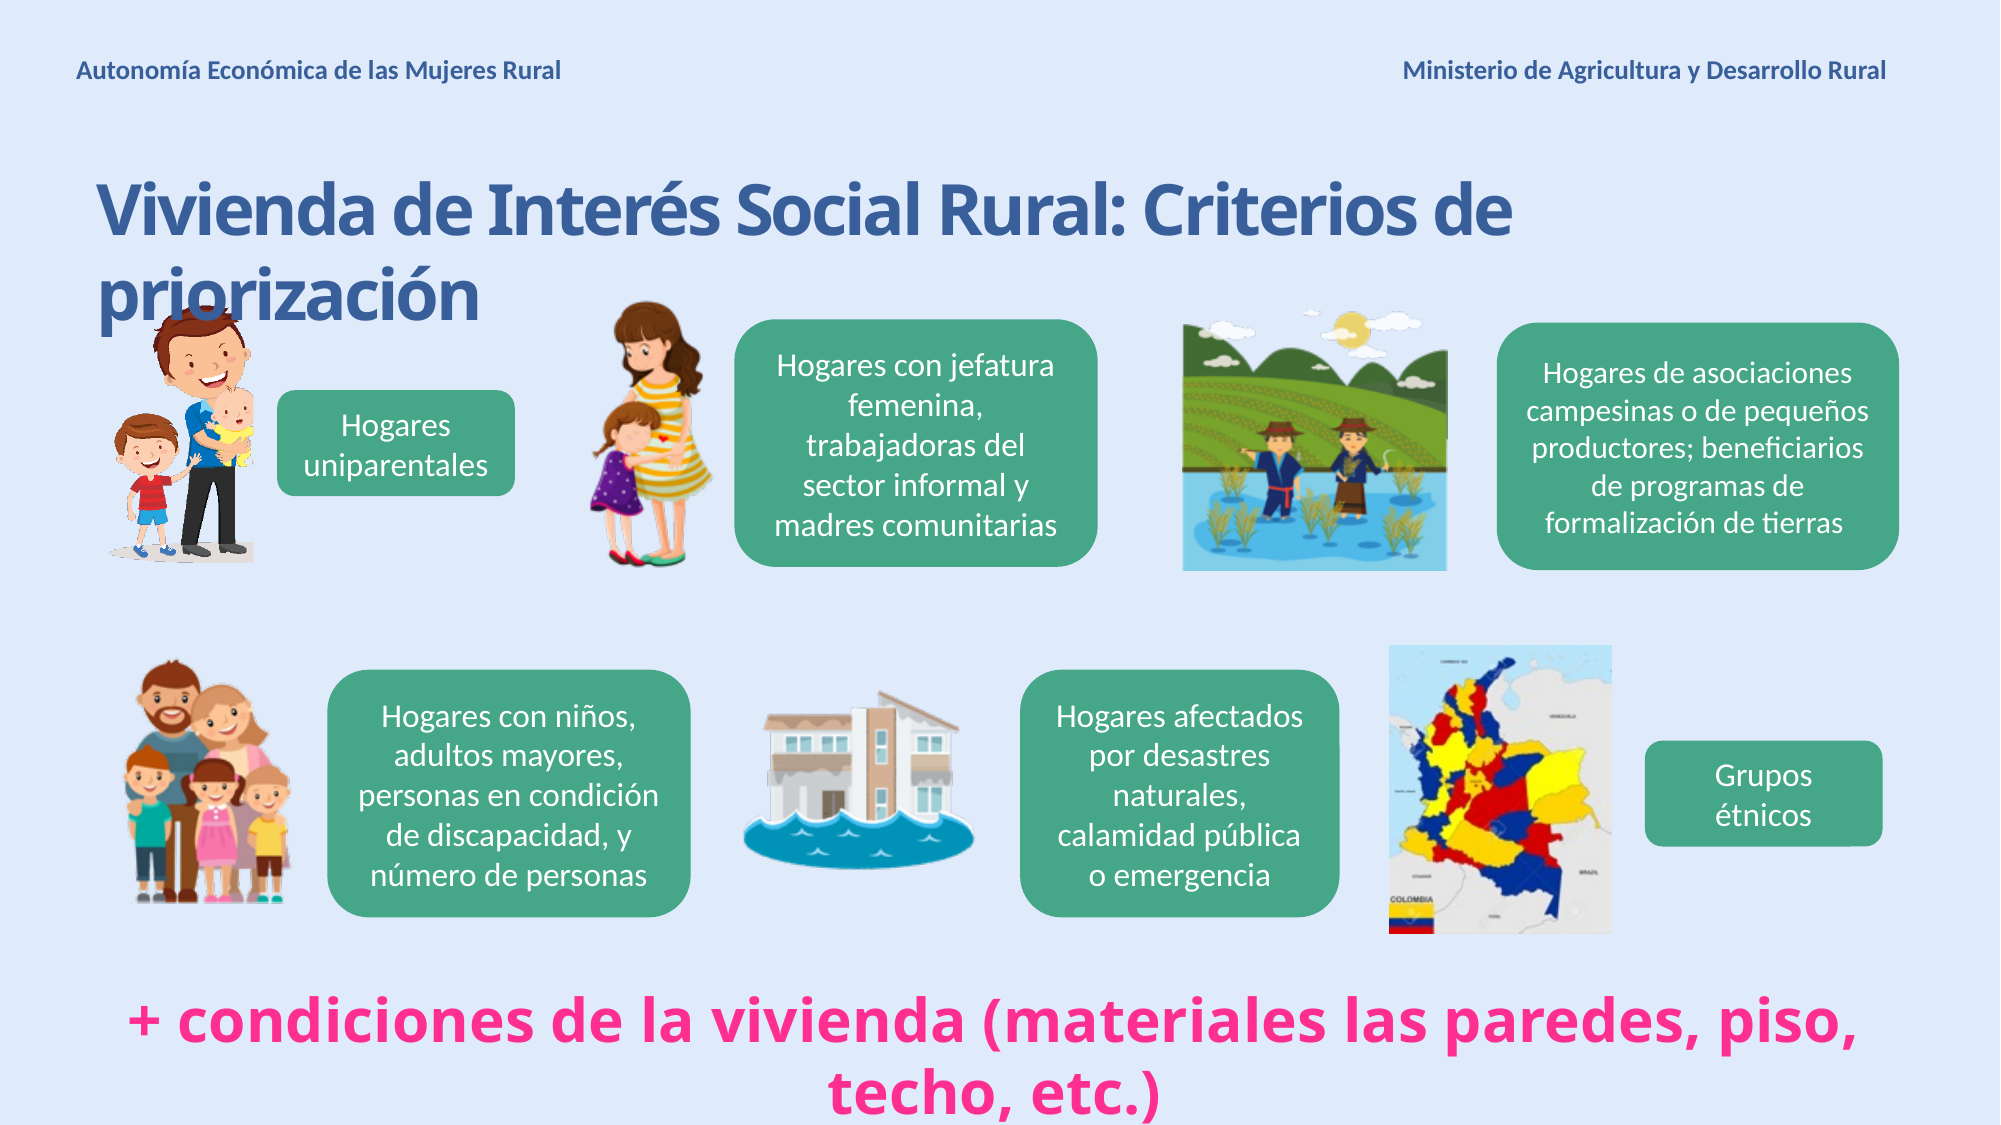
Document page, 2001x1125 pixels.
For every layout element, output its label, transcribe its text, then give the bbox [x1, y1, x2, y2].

picture [1182, 310, 1448, 571]
text_box Hogares de asociaciones campesinas o de pequeños productores; beneficiarios de programas de formalización de tierras [1495, 342, 1901, 572]
text_box + condiciones de la vivienda (materiales las paredes, piso, techo, etc.) [81, 974, 1907, 1125]
picture [1389, 645, 1612, 934]
text_box Hogares con niños, adultos mayores, personas en condición de discapacidad, y número de personas [326, 668, 692, 919]
text_box Hogares afectados por desastres naturales, calamidad pública o emergencia [1019, 668, 1341, 919]
text_box Vivienda de Interés Social Rural: Criterios de priorización [81, 157, 1919, 342]
text_box Ministerio de Agricultura y Desarrollo Rural [1387, 44, 1902, 93]
text_box Grupos étnicos [1643, 739, 1884, 848]
picture [586, 298, 720, 574]
text_box Hogares uniparentales [276, 389, 516, 498]
text_box Hogares con jefatura femenina, trabajadoras del sector informal y madres comunitarias [733, 342, 1099, 568]
picture [108, 302, 254, 563]
text_box Autonomía Económica de las Mujeres Rural [61, 44, 583, 93]
picture [716, 669, 1000, 915]
picture [108, 638, 321, 918]
